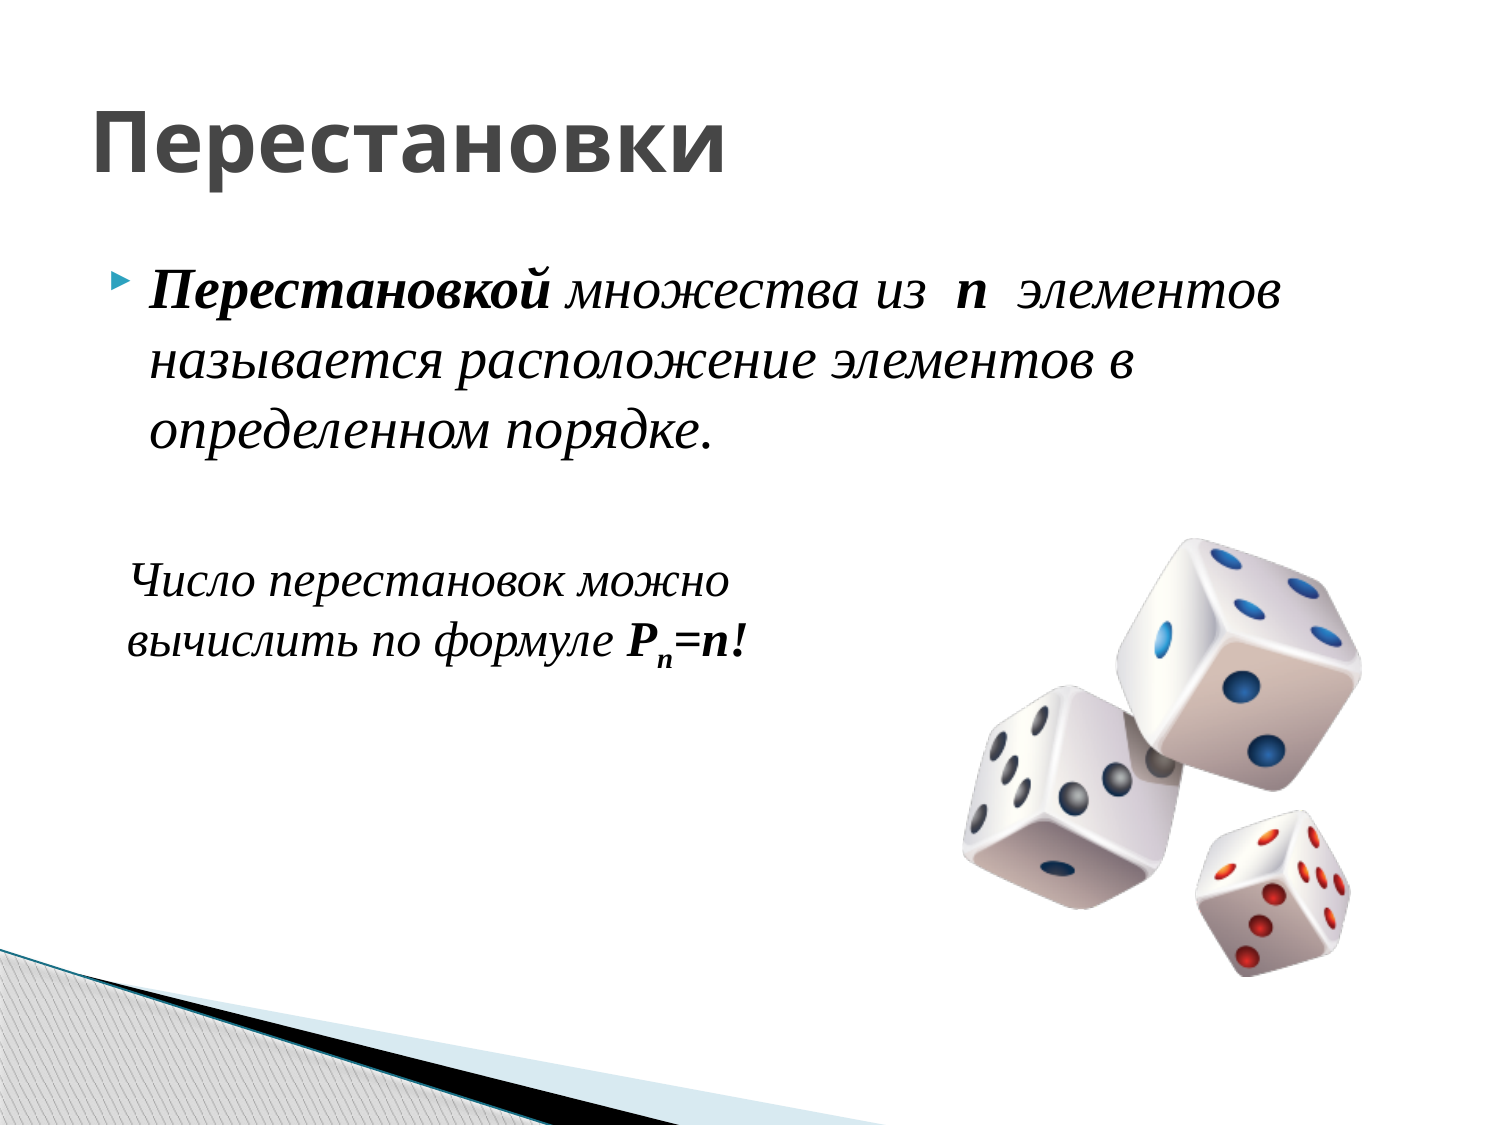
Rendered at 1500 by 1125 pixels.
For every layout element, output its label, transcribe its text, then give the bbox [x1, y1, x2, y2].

title Перестановки [75, 45, 1425, 233]
picture [962, 538, 1362, 977]
list Перестановкой множества из n элементов называется расположение элементов в определенном порядке. [75, 242, 1425, 986]
text_box Число перестановок можно вычислить по формуле Pn=n! [112, 538, 863, 682]
